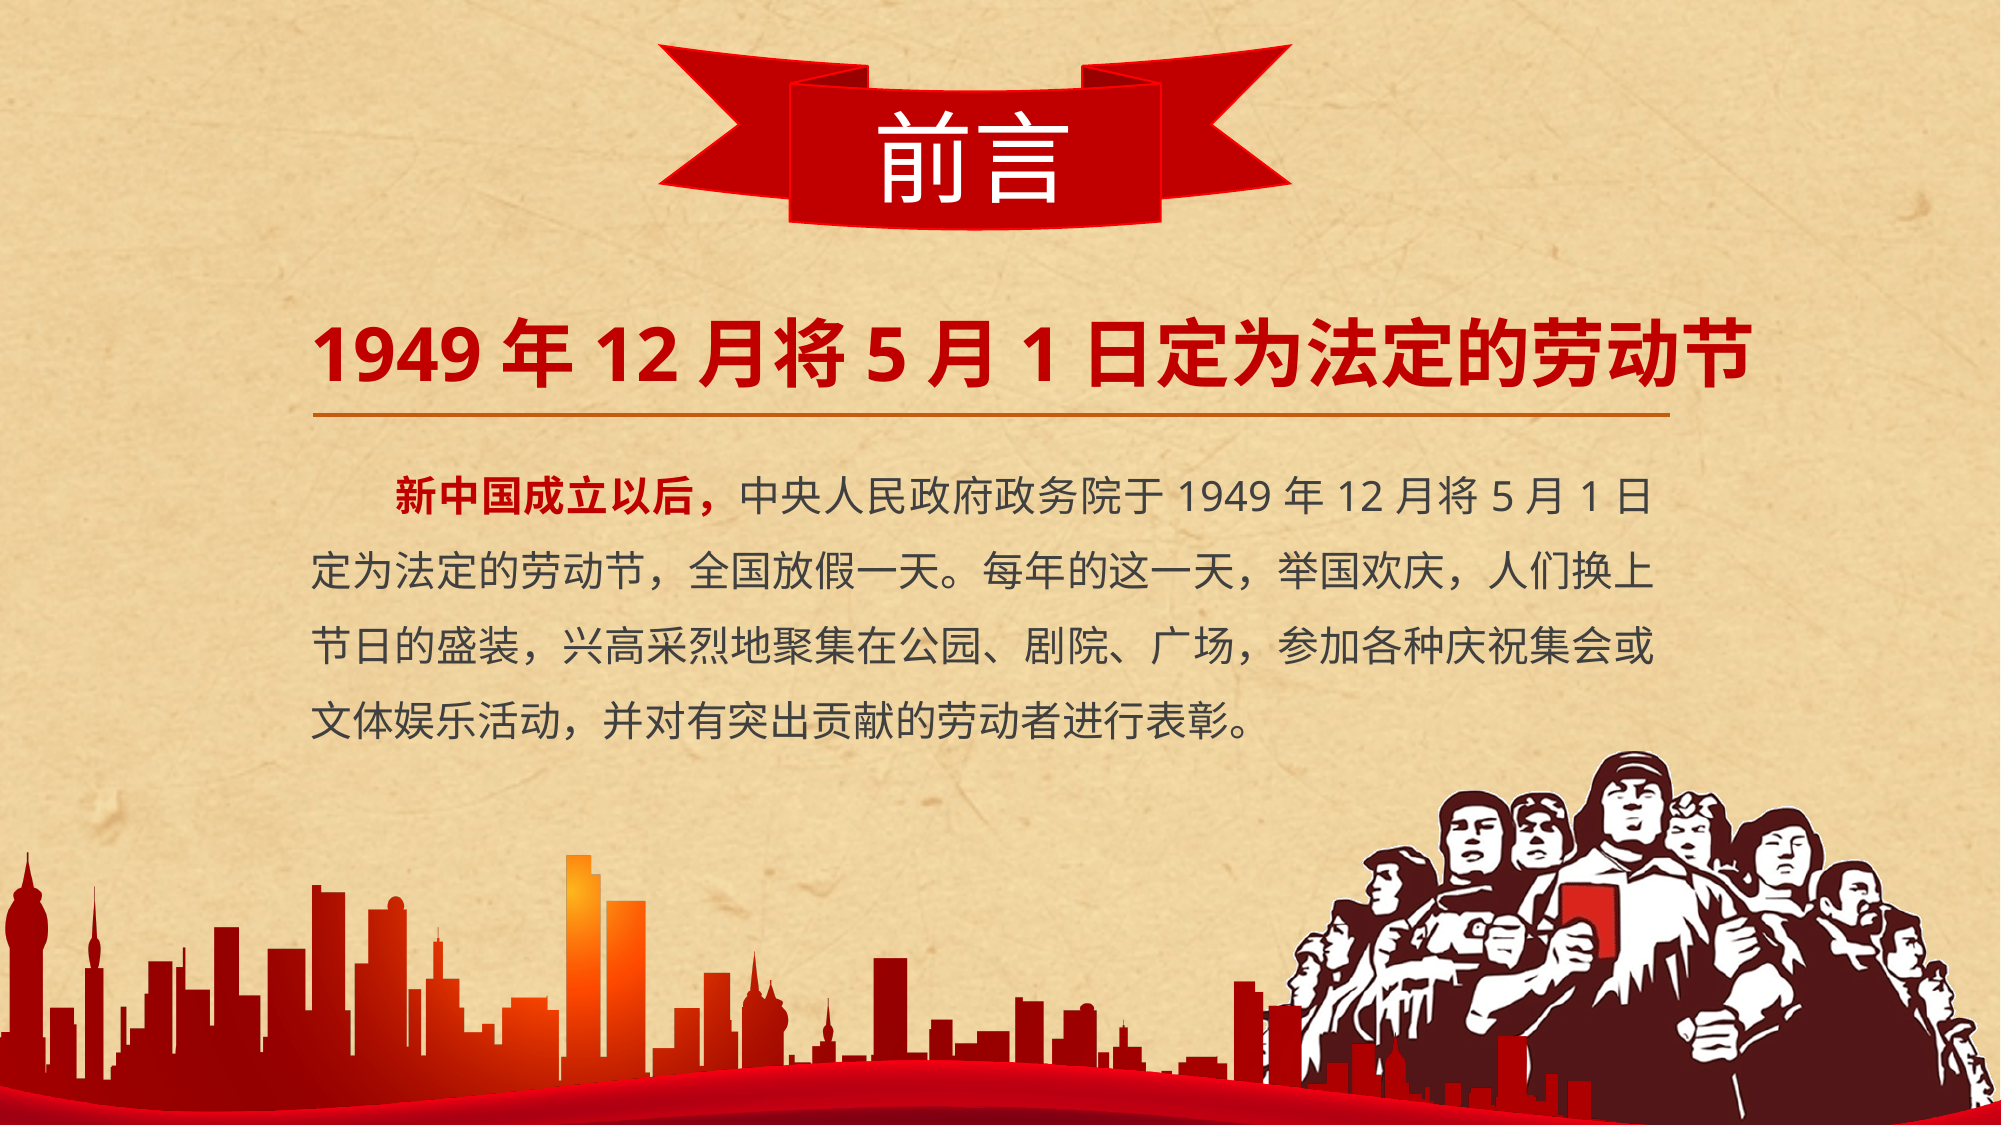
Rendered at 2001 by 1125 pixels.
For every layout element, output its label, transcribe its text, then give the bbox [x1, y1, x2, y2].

text_box 1949年12月将5月1日定为法定的劳动节 [295, 298, 1826, 404]
text_box [657, 44, 869, 91]
text_box 新中国成立以后，中央人民政府政务院于1949年12月将5月1日定为法定的劳动节，全国放假一天。每年的这一天，举国欢庆，人们换上节日的盛装，兴高采烈地聚集在公园、剧院、广场，参加各种庆祝集会或文体娱乐活动，并对有突出贡献的劳动者进行表彰。 [295, 436, 1671, 752]
text_box [1081, 44, 1293, 94]
text_box [1243, 147, 1293, 191]
text_box 前言 [704, 87, 1243, 223]
text_box [657, 149, 704, 191]
picture [0, 0, 2001, 1125]
text_box [795, 223, 1155, 231]
